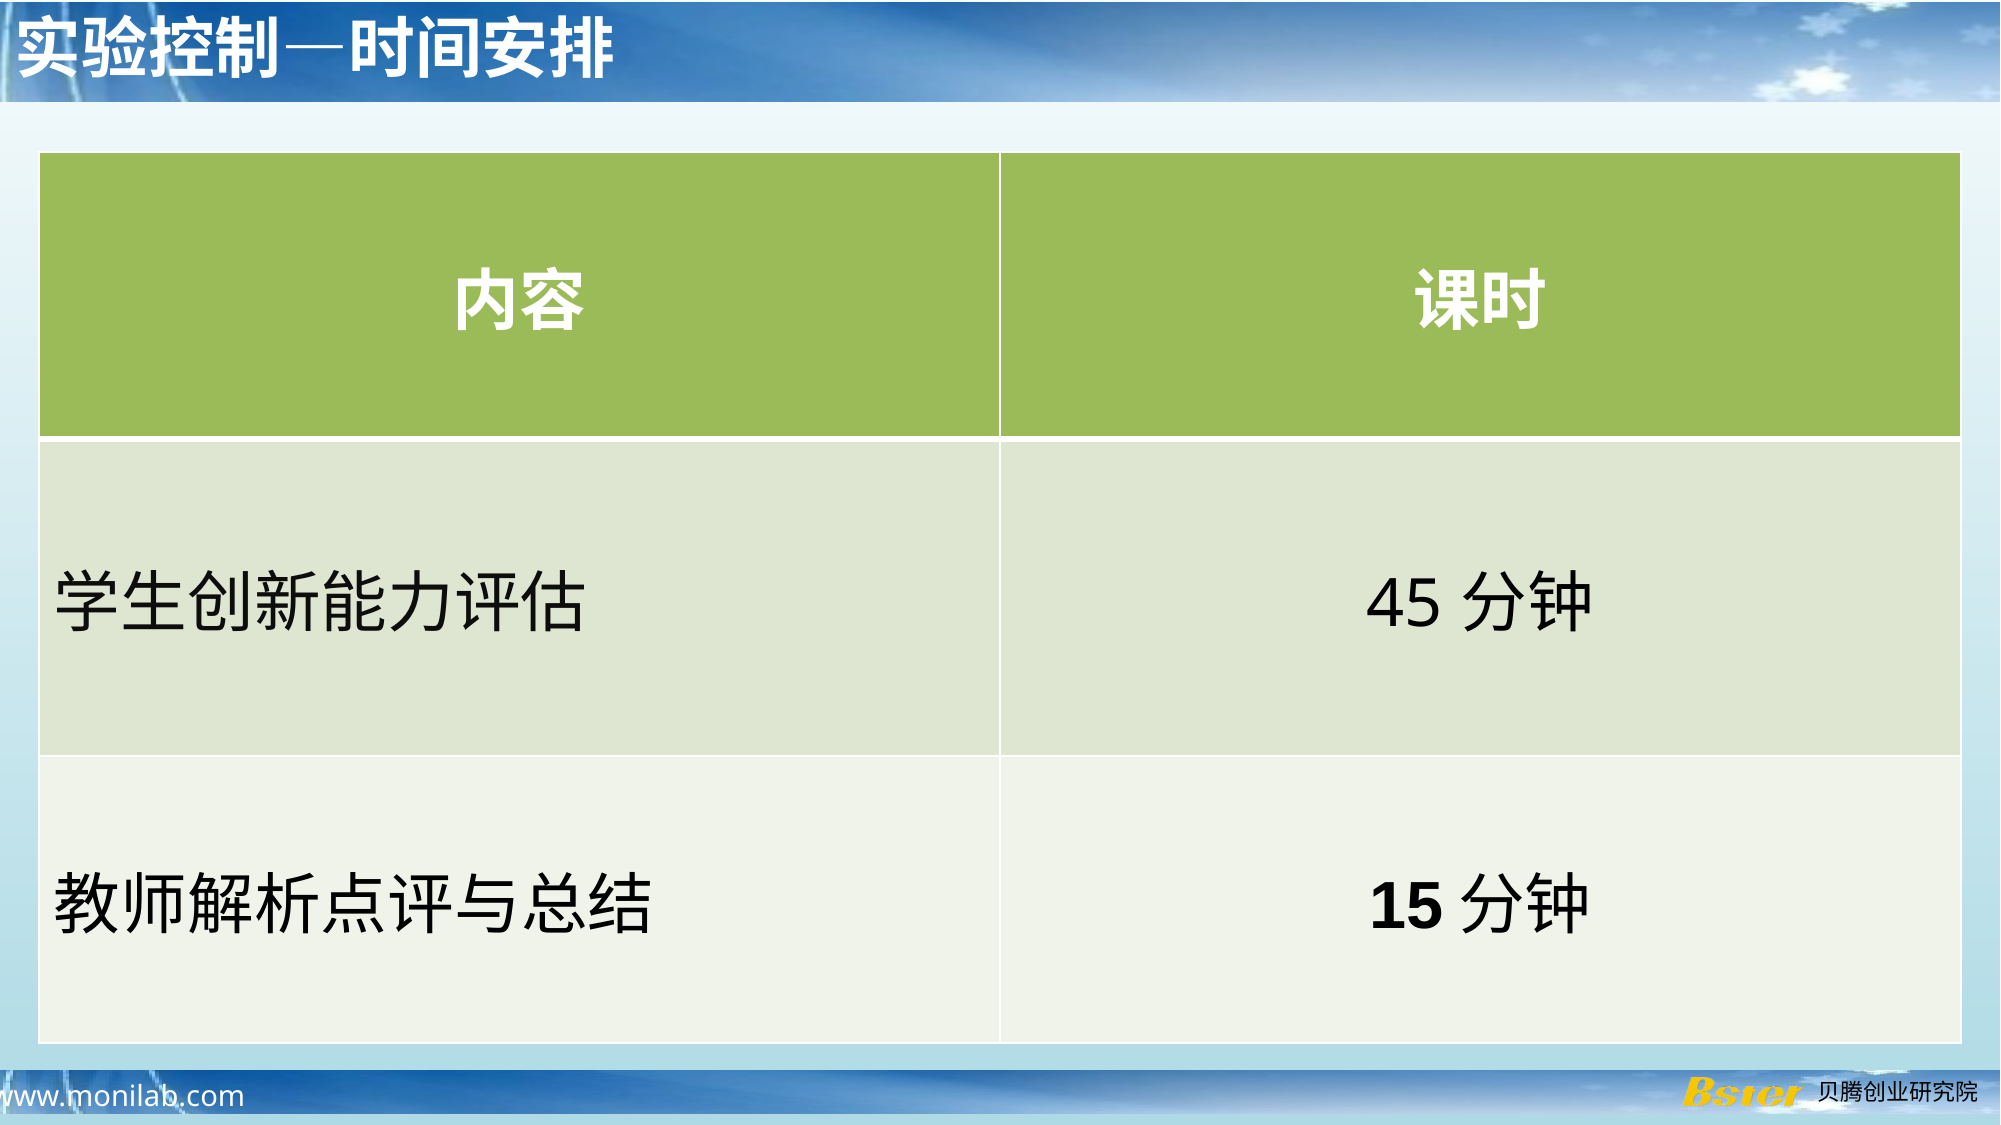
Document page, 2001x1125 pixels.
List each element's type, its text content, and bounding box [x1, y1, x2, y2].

table_header 内容 [40, 153, 999, 436]
table_cell 学生创新能力评估 [40, 442, 999, 755]
picture [0, 2, 2000, 102]
table_cell 教师解析点评与总结 [40, 757, 999, 1042]
picture [0, 1070, 2000, 1114]
table_cell 15分钟 [1001, 757, 1960, 1042]
table_cell 45分钟 [1001, 442, 1960, 755]
text_box 实验控制—时间安排 [0, 0, 741, 97]
table_header 课时 [1001, 153, 1960, 436]
